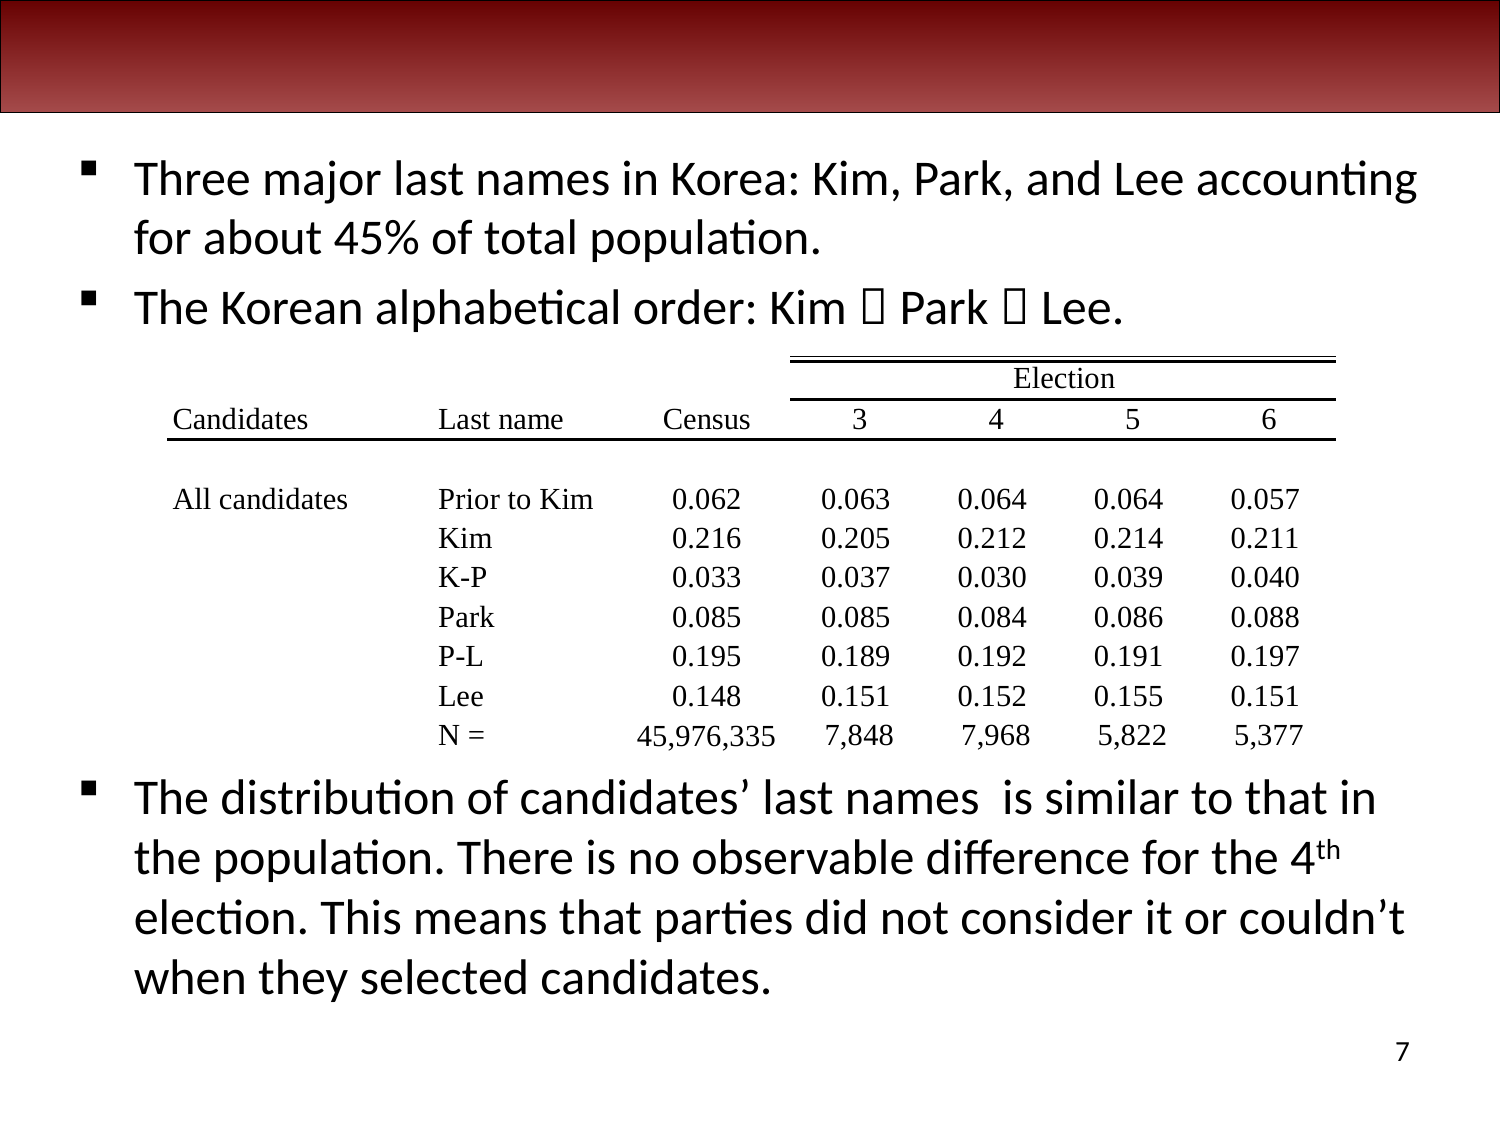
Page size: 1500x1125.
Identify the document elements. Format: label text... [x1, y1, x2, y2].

slide_number 7 [1074, 1024, 1426, 1103]
picture [165, 356, 1338, 757]
list Three major last names in Korea: Kim, Park, and Lee accounting for about 45% of total population. The Korean alphabetical order: Kim  Park  Lee. The distribution of candidates’ last names is similar to that in the population. There is no observable difference for the 4th election. This means that parties did not consider it or couldn’t when they selected candidates. [62, 137, 1438, 1051]
